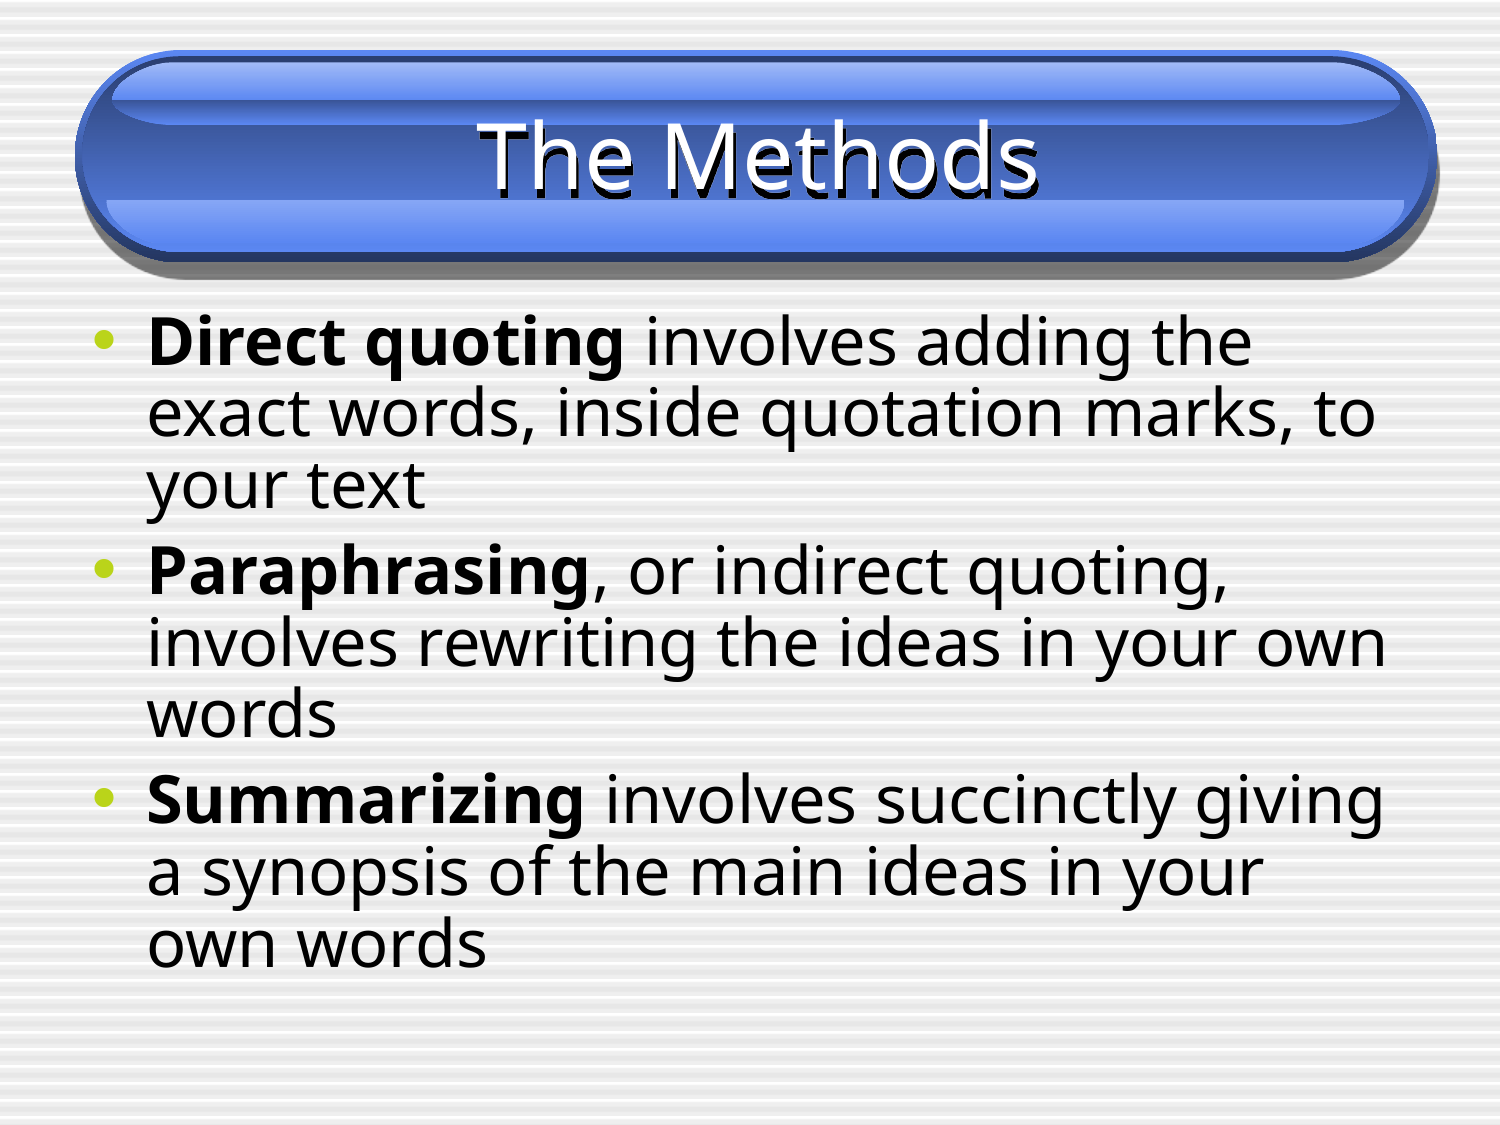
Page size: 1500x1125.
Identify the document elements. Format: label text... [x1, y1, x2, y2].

title The Methods [129, 79, 1388, 226]
picture [0, 0, 1500, 1125]
list Direct quoting involves adding the exact words, inside quotation marks, to your text Paraphrasing, or indirect quoting, involves rewriting the ideas in your own words Summarizing involves succinctly giving a synopsis of the main ideas in your own words [74, 299, 1426, 1013]
